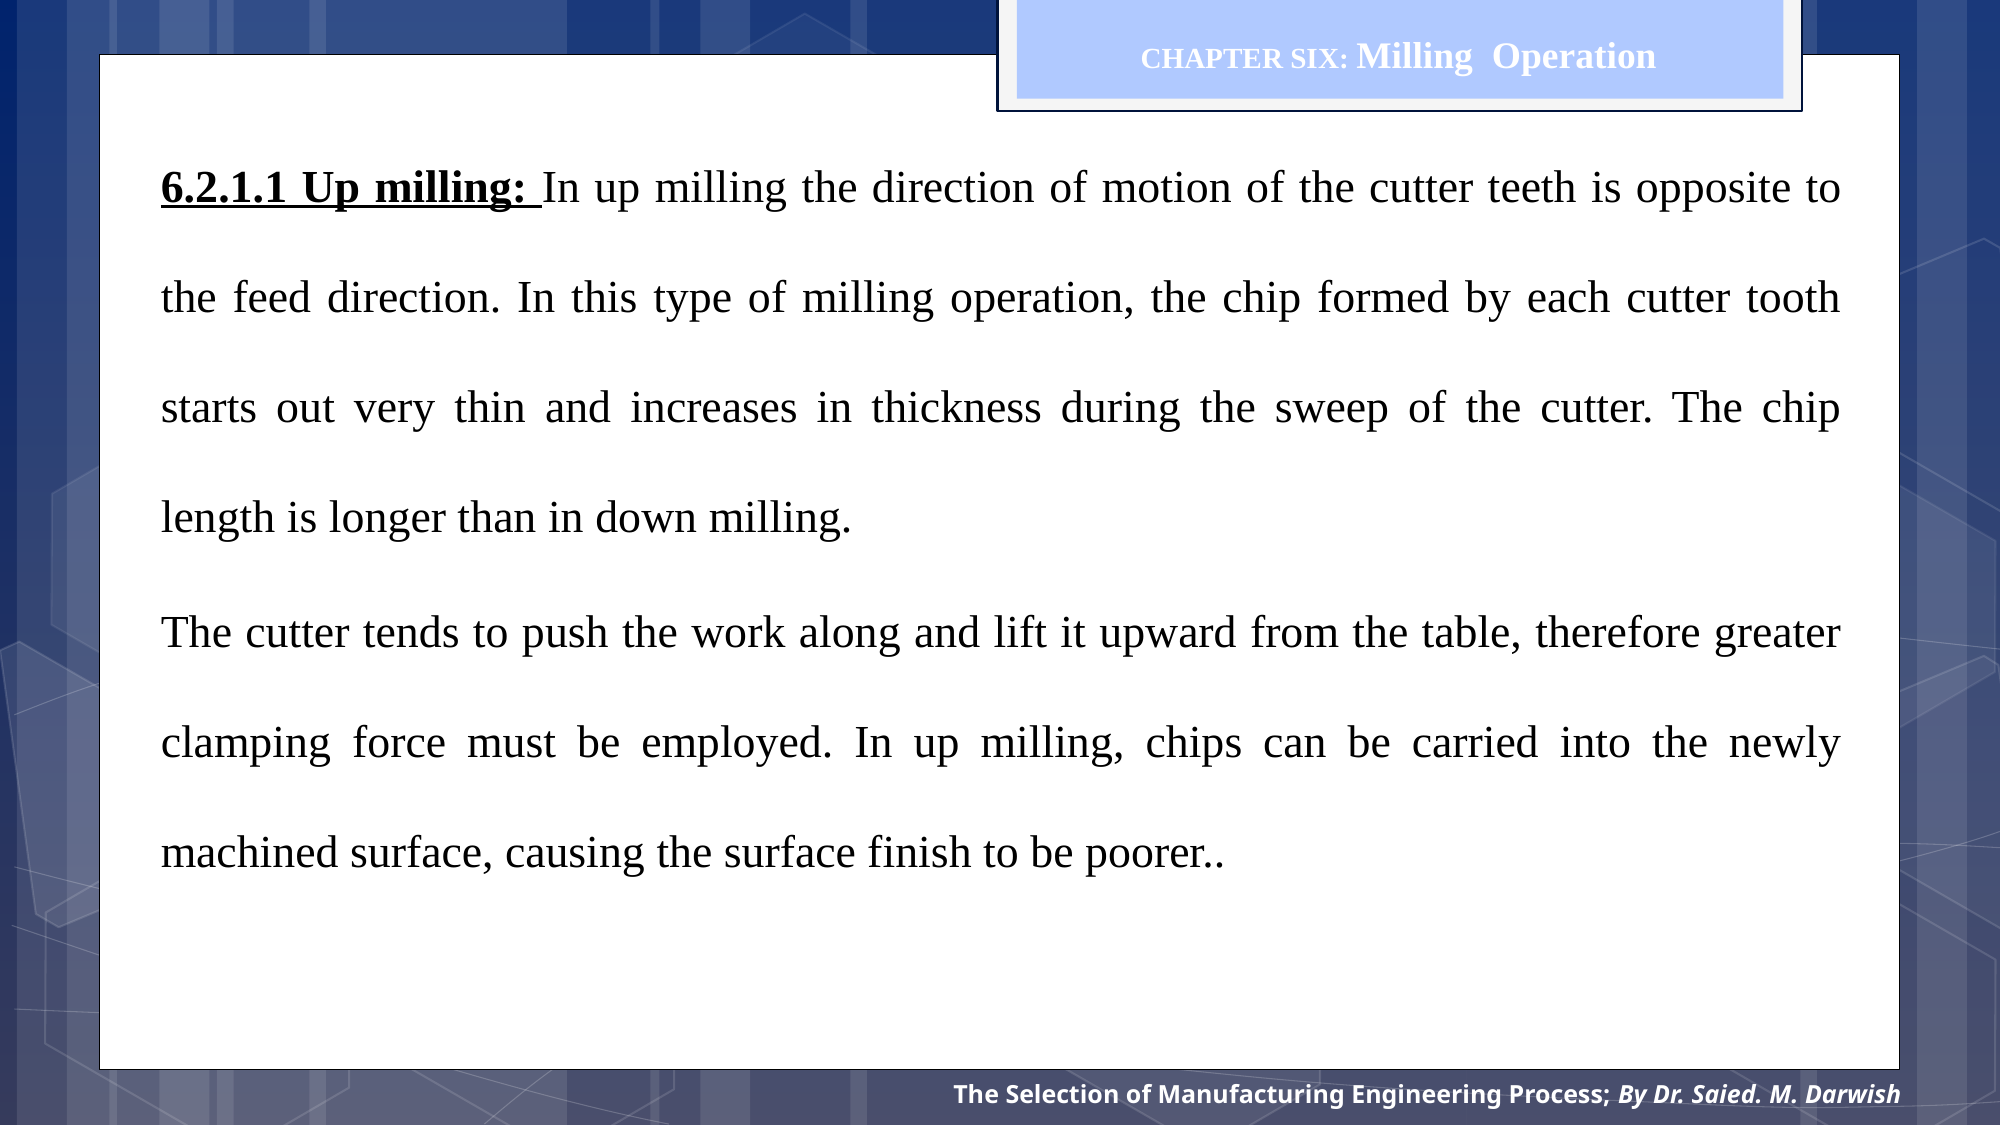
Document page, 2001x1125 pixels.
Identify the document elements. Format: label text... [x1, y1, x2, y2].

text_box 6.2.1.1 Up milling: In up milling the direction of motion of the cutter teeth is opposite to the feed direction. In this type of milling operation, the chip formed by each cutter tooth starts out very thin and increases in thickness during the sweep of the cutter. The chip length is longer than in down milling. [145, 209, 1858, 550]
text_box CHAPTER SIX: Milling Operation [940, 0, 1858, 84]
text_box The cutter tends to push the work along and lift it upward from the table, therefore greater clamping force must be employed. In up milling, chips can be carried into the newly machined surface, causing the surface finish to be poorer.. [145, 564, 1858, 885]
